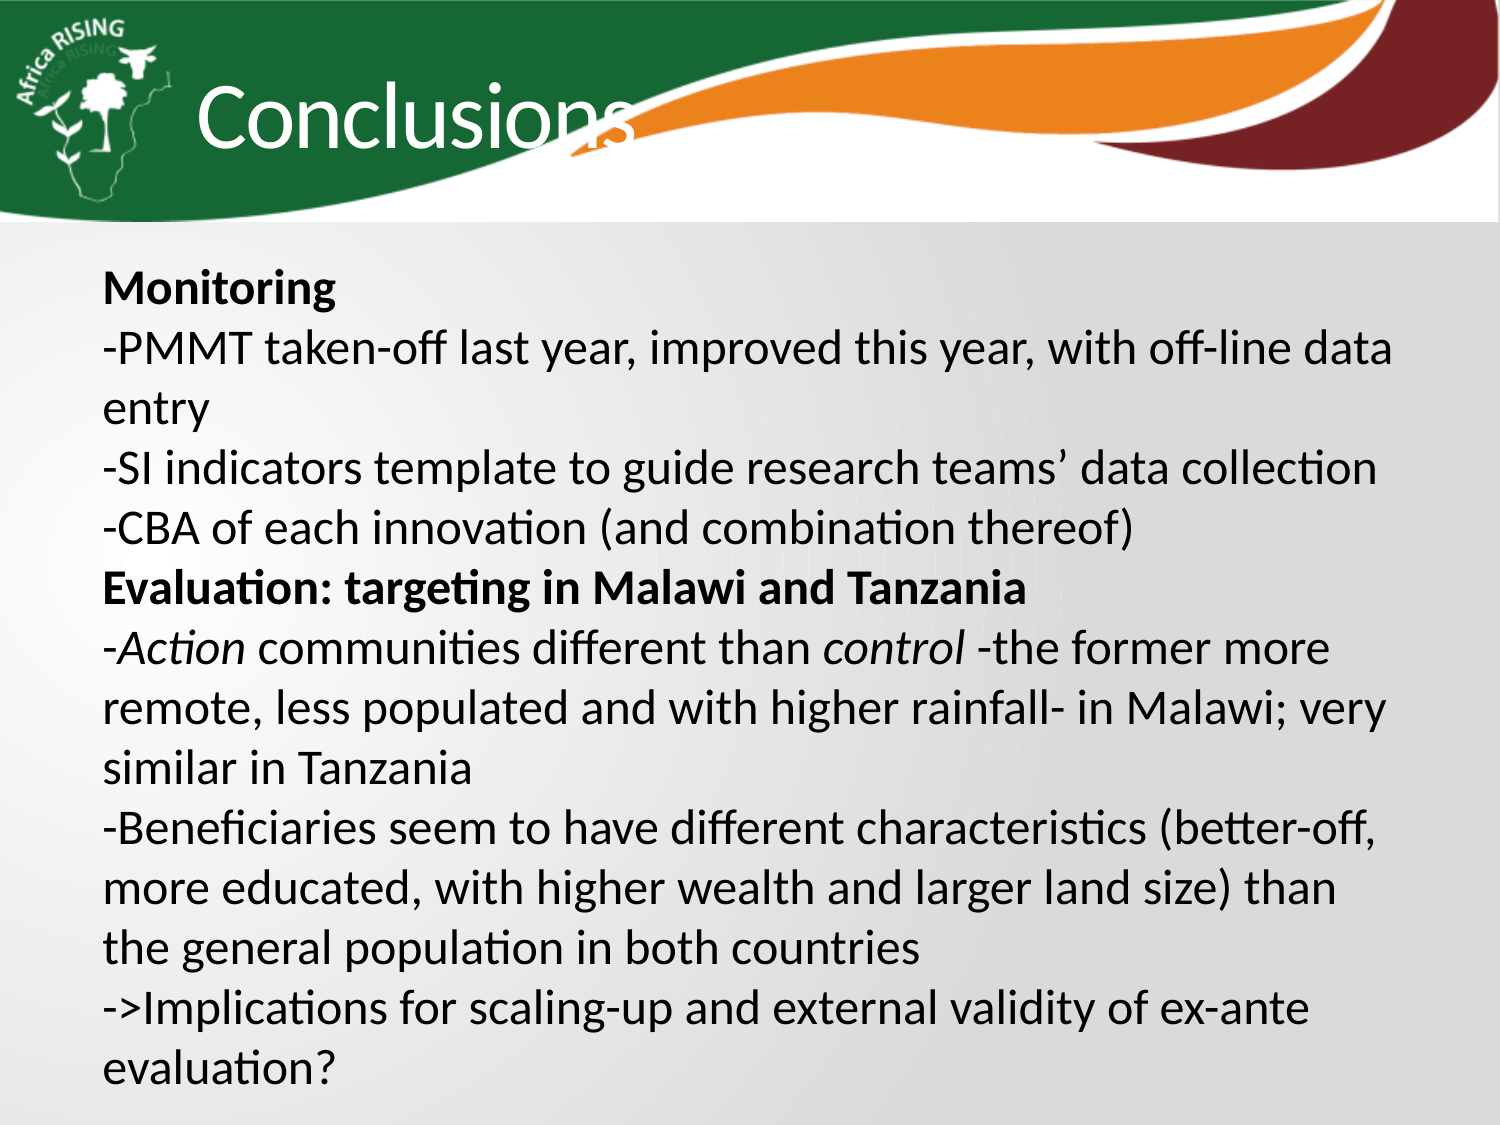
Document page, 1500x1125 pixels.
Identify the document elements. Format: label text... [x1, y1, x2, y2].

picture [0, 0, 1499, 222]
text_box Conclusions [181, 45, 1500, 233]
text_box Monitoring -PMMT taken-off last year, improved this year, with off-line data entry -SI indicators template to guide research teams’ data collection -CBA of each innovation (and combination thereof) Evaluation: targeting in Malawi and Tanzania -Action communities different than control -the former more remote, less populated and with higher rainfall- in Malawi; very similar in Tanzania -Beneficiaries seem to have different characteristics (better-off, more educated, with higher wealth and larger land size) than the general population in both countries ->Implications for scaling-up and external validity of ex-ante evaluation? [87, 246, 1425, 1102]
